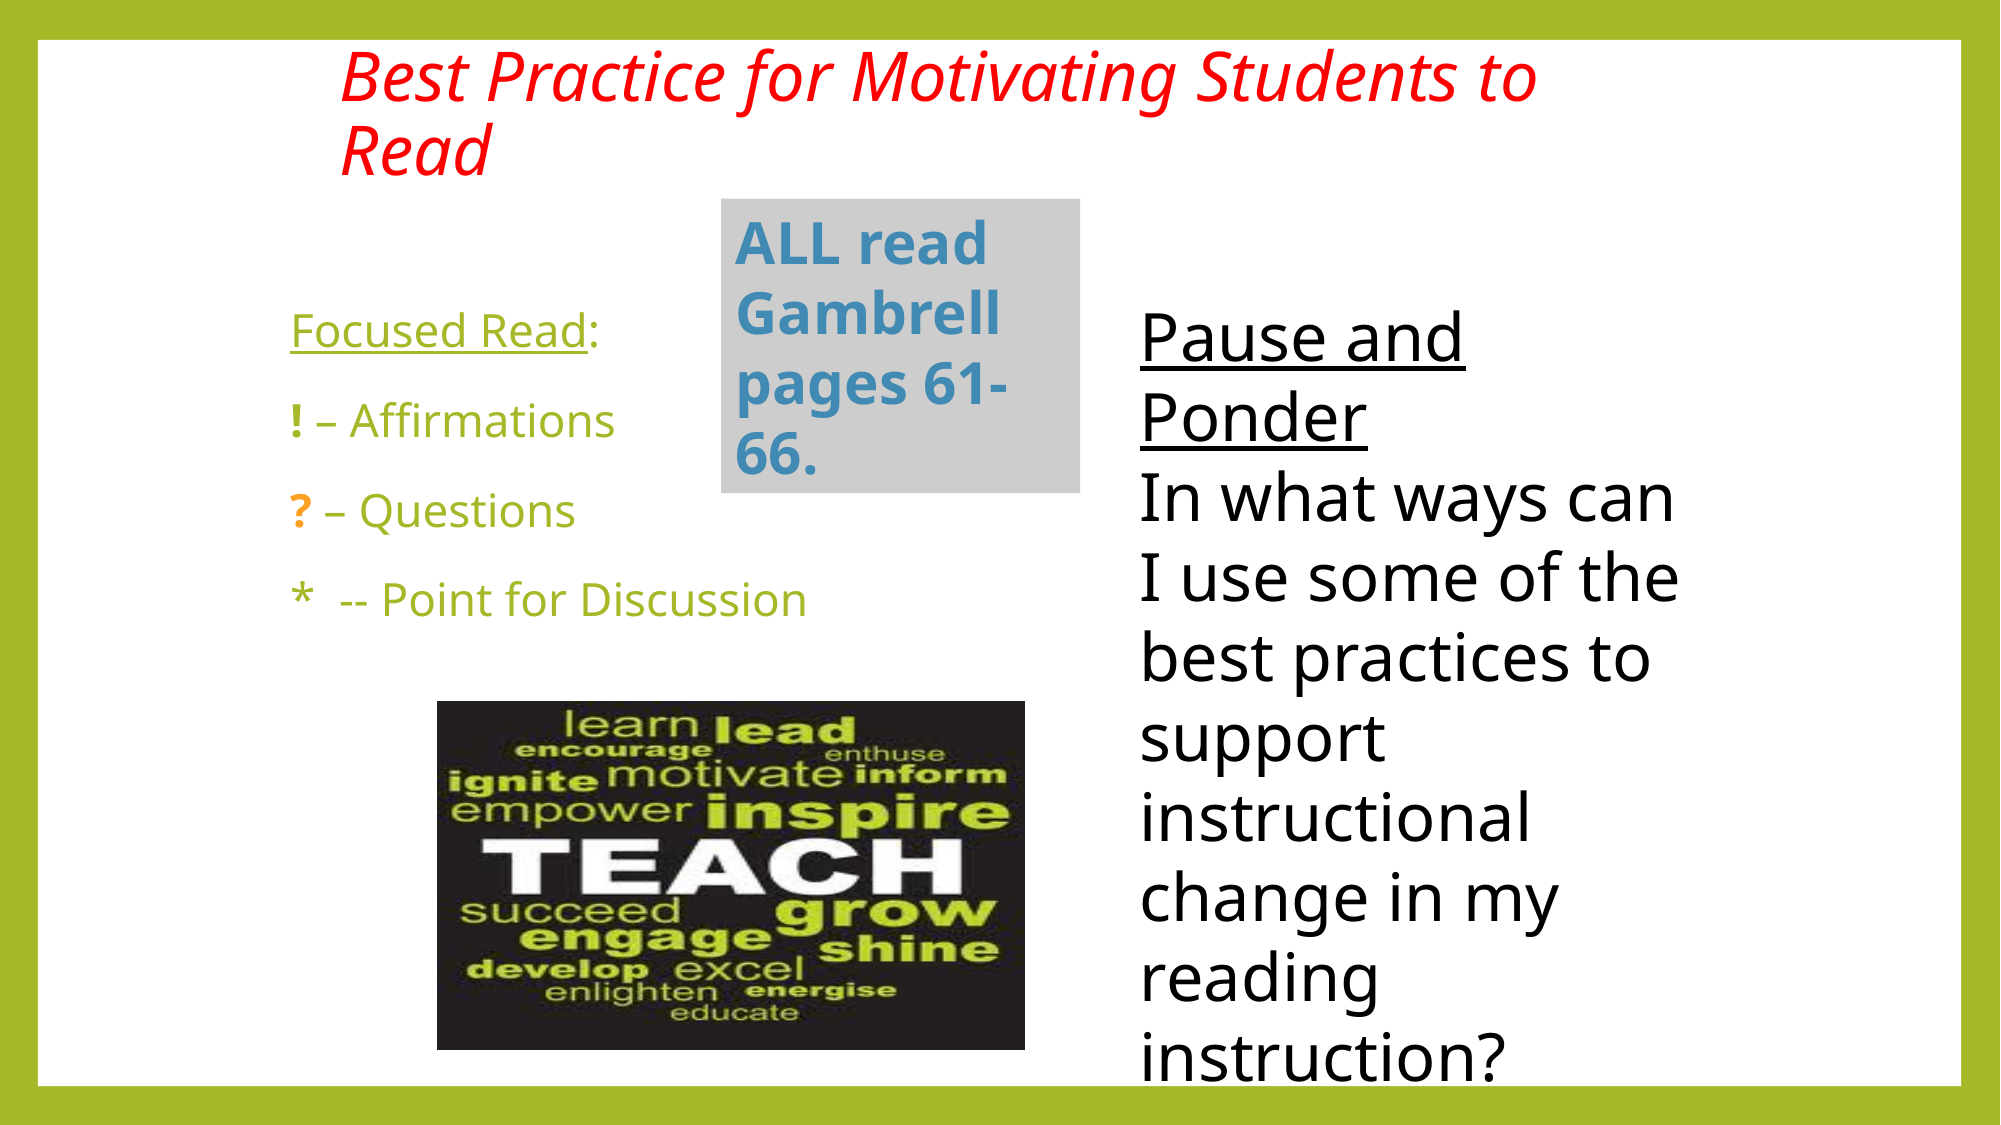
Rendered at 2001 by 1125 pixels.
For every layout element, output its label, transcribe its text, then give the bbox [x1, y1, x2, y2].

picture [437, 701, 1026, 1050]
list Focused Read: ! – Affirmations ? – Questions * -- Point for Discussion [275, 299, 1025, 838]
text_box ALL read Gambrell pages 61-66. [721, 198, 1081, 494]
title Best Practice for Motivating Students to Read [324, 22, 1675, 211]
text_box Pause and Ponder In what ways can I use some of the best practices to support instructional change in my reading instruction? [1124, 287, 1713, 1102]
